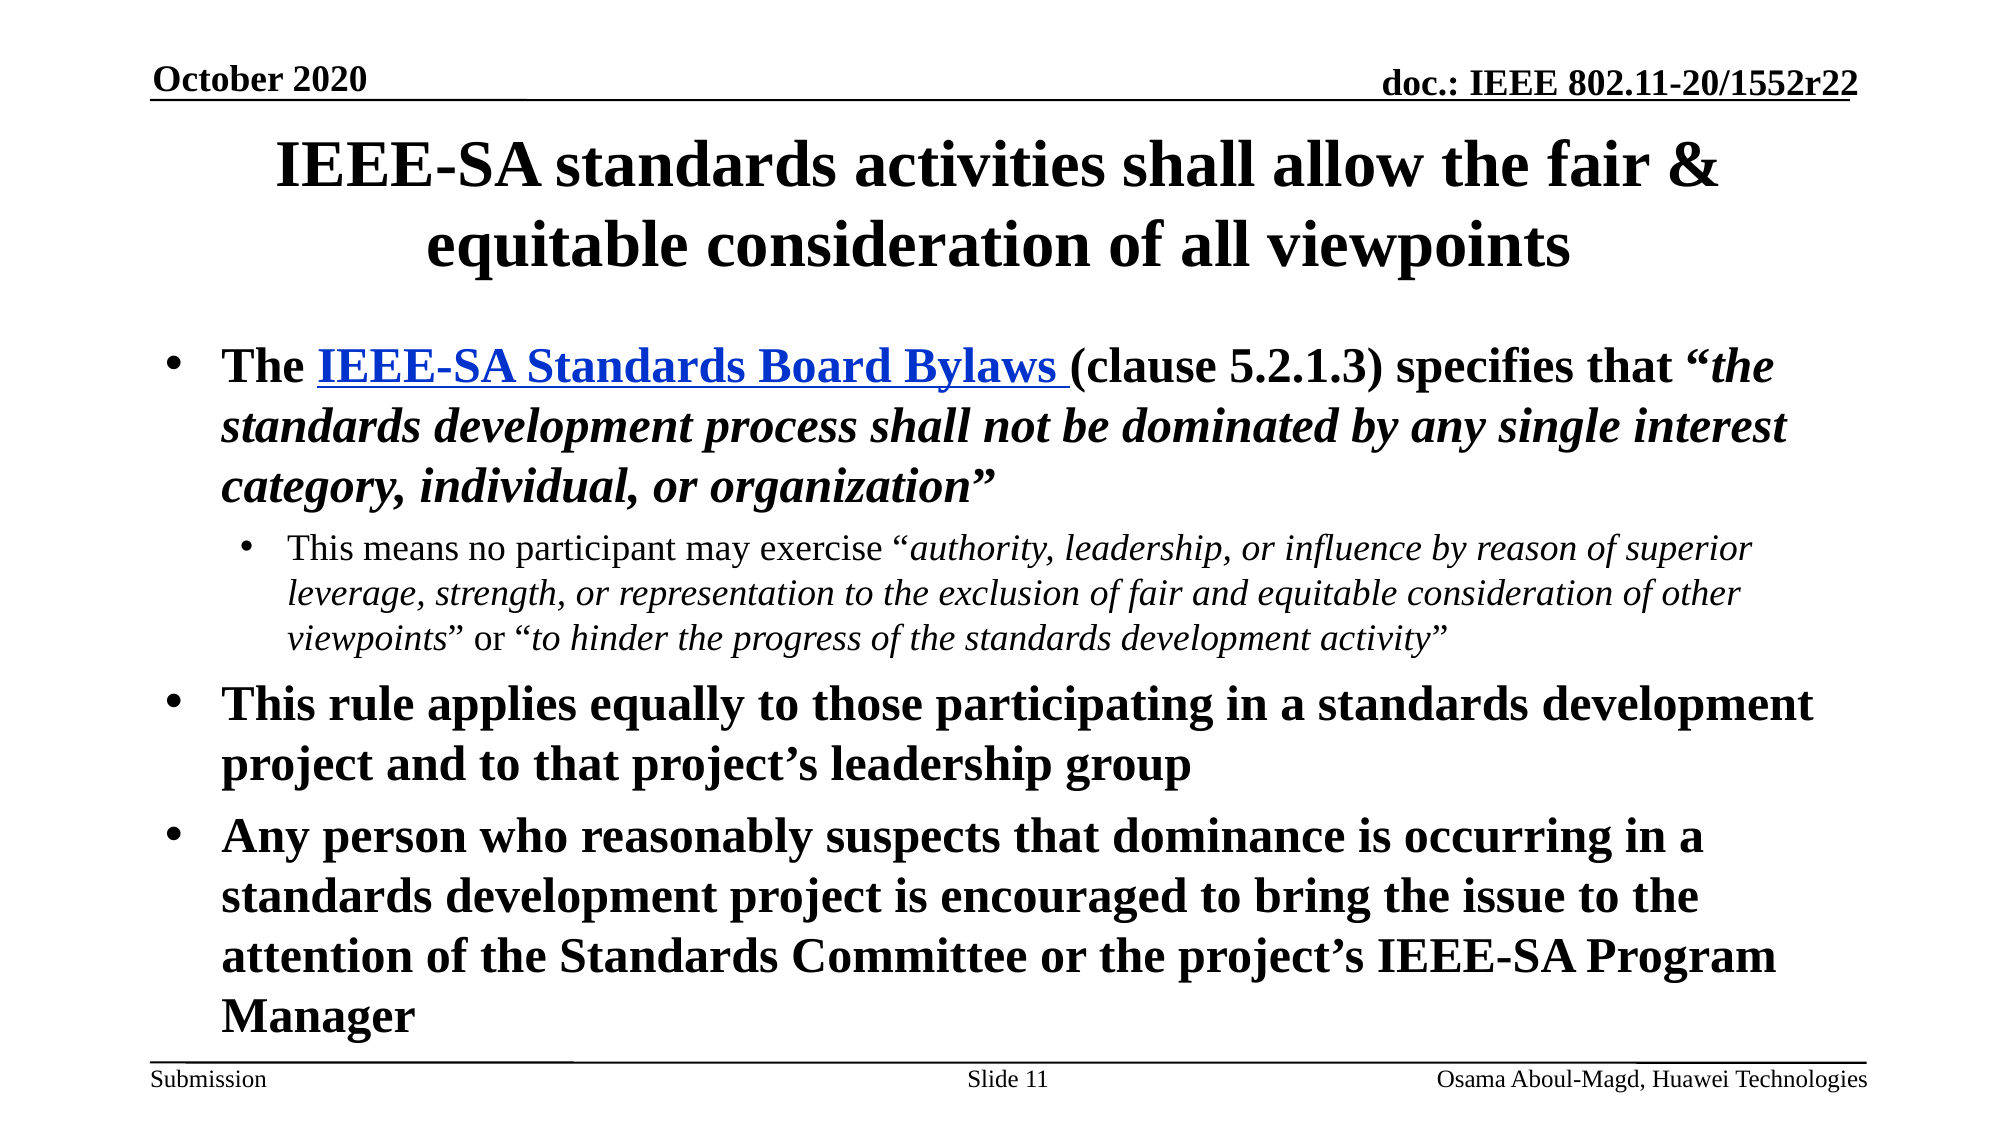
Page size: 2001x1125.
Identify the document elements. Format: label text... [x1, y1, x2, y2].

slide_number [152, 54, 563, 100]
slide_number Slide 11 [950, 1061, 1067, 1123]
footer Osama Aboul-Magd, Huawei Technologies [1171, 1061, 1869, 1093]
title IEEE-SA standards activities shall allow the fair & equitable consideration of all viewpoints [149, 112, 1850, 288]
list The IEEE-SA Standards Board Bylaws (clause 5.2.1.3) specifies that “the standards development process shall not be dominated by any single interest category, individual, or organization” This means no participant may exercise “authority, leadership, or influence by reason of superior leverage, strength, or representation to the exclusion of fair and equitable consideration of other viewpoints” or “to hinder the progress of the standards development activity” This rule applies equally to those participating in a standards development project and to that project’s leadership group Any person who reasonably suspects that dominance is occurring in a standards development project is encouraged to bring the issue to the attention of the Standards Committee or the project’s IEEE-SA Program Manager [149, 324, 1850, 1000]
